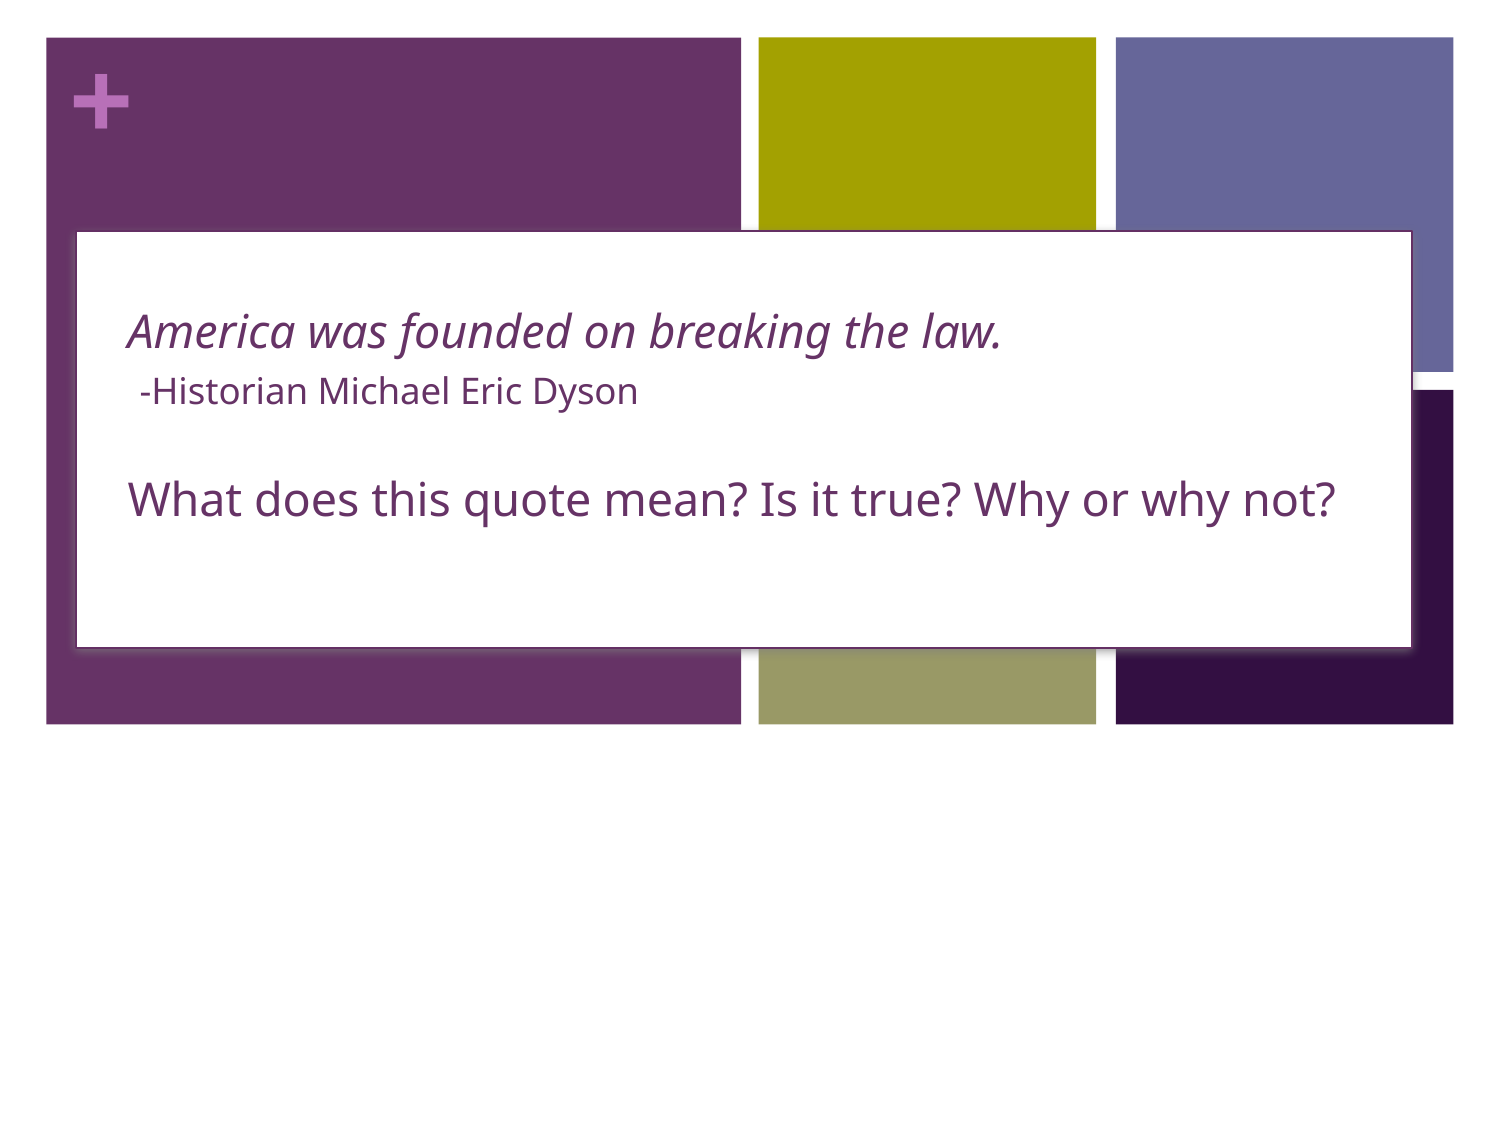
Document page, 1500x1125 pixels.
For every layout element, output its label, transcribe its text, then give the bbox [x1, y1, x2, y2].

text_box [75, 230, 1413, 649]
title America was founded on breaking the law. -Historian Michael Eric Dyson What does this quote mean? Is it true? Why or why not? [112, 294, 1388, 536]
